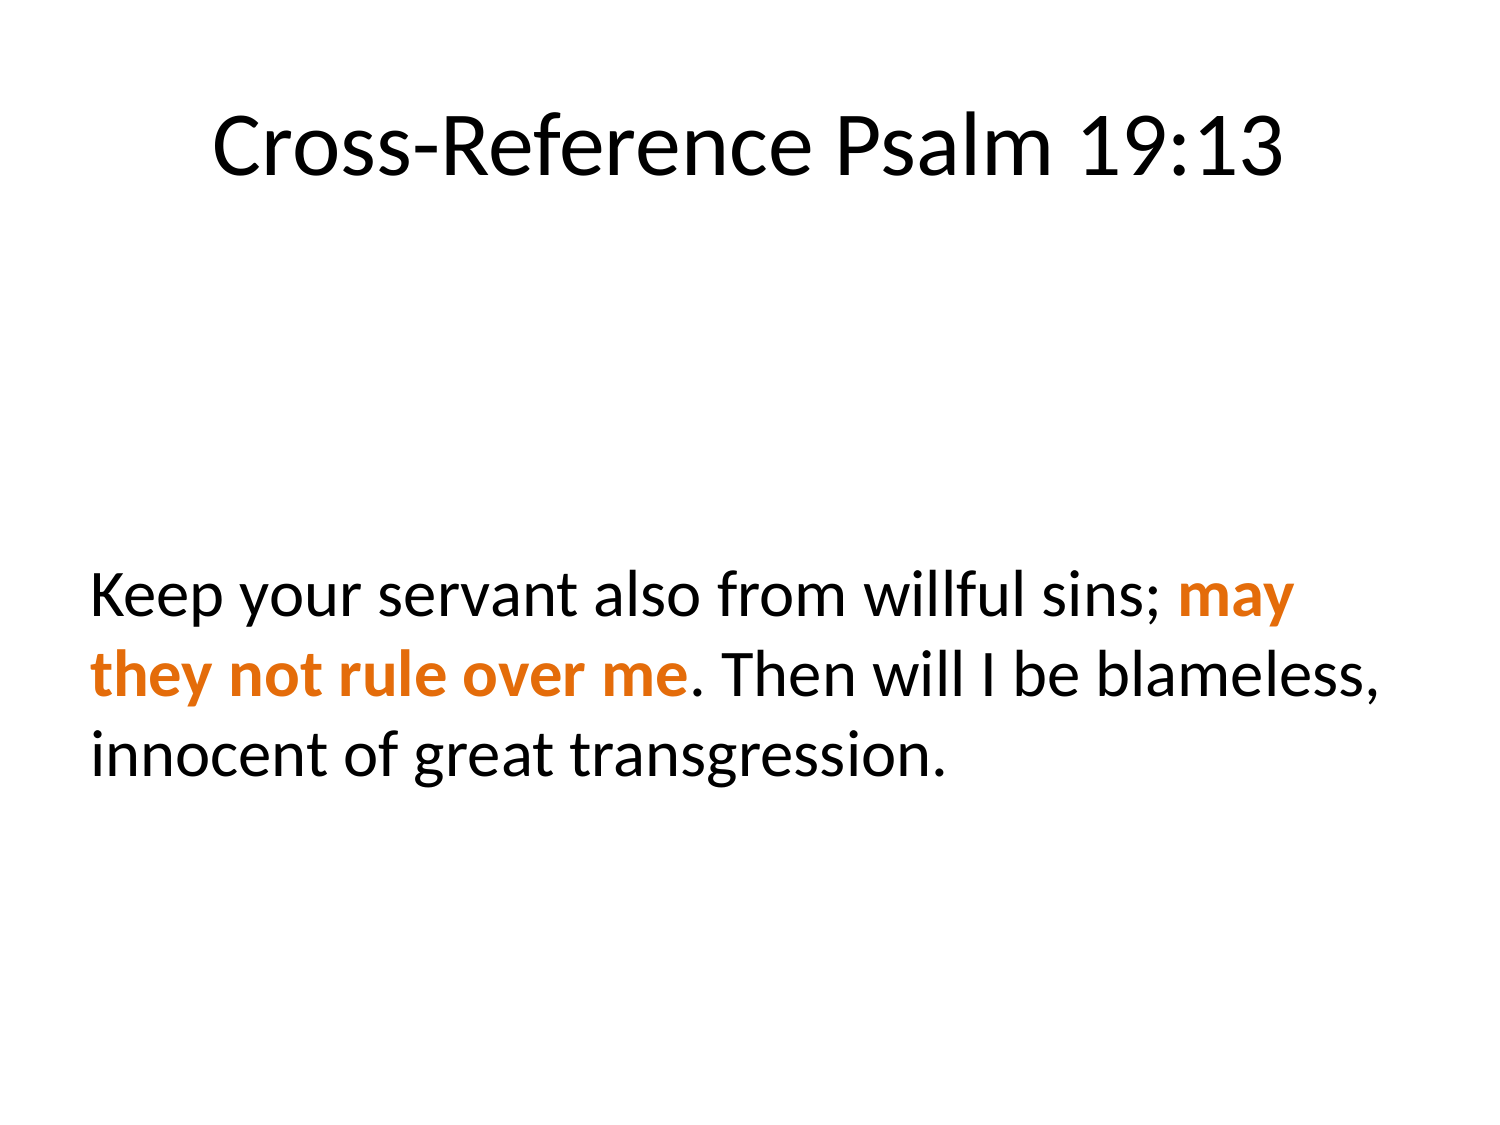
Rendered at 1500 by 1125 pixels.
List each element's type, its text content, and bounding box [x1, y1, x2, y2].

list Keep your servant also from willful sins; may they not rule over me. Then will I be blameless, innocent of great transgression. [75, 262, 1425, 1005]
title Cross-Reference Psalm 19:13 [75, 45, 1425, 233]
